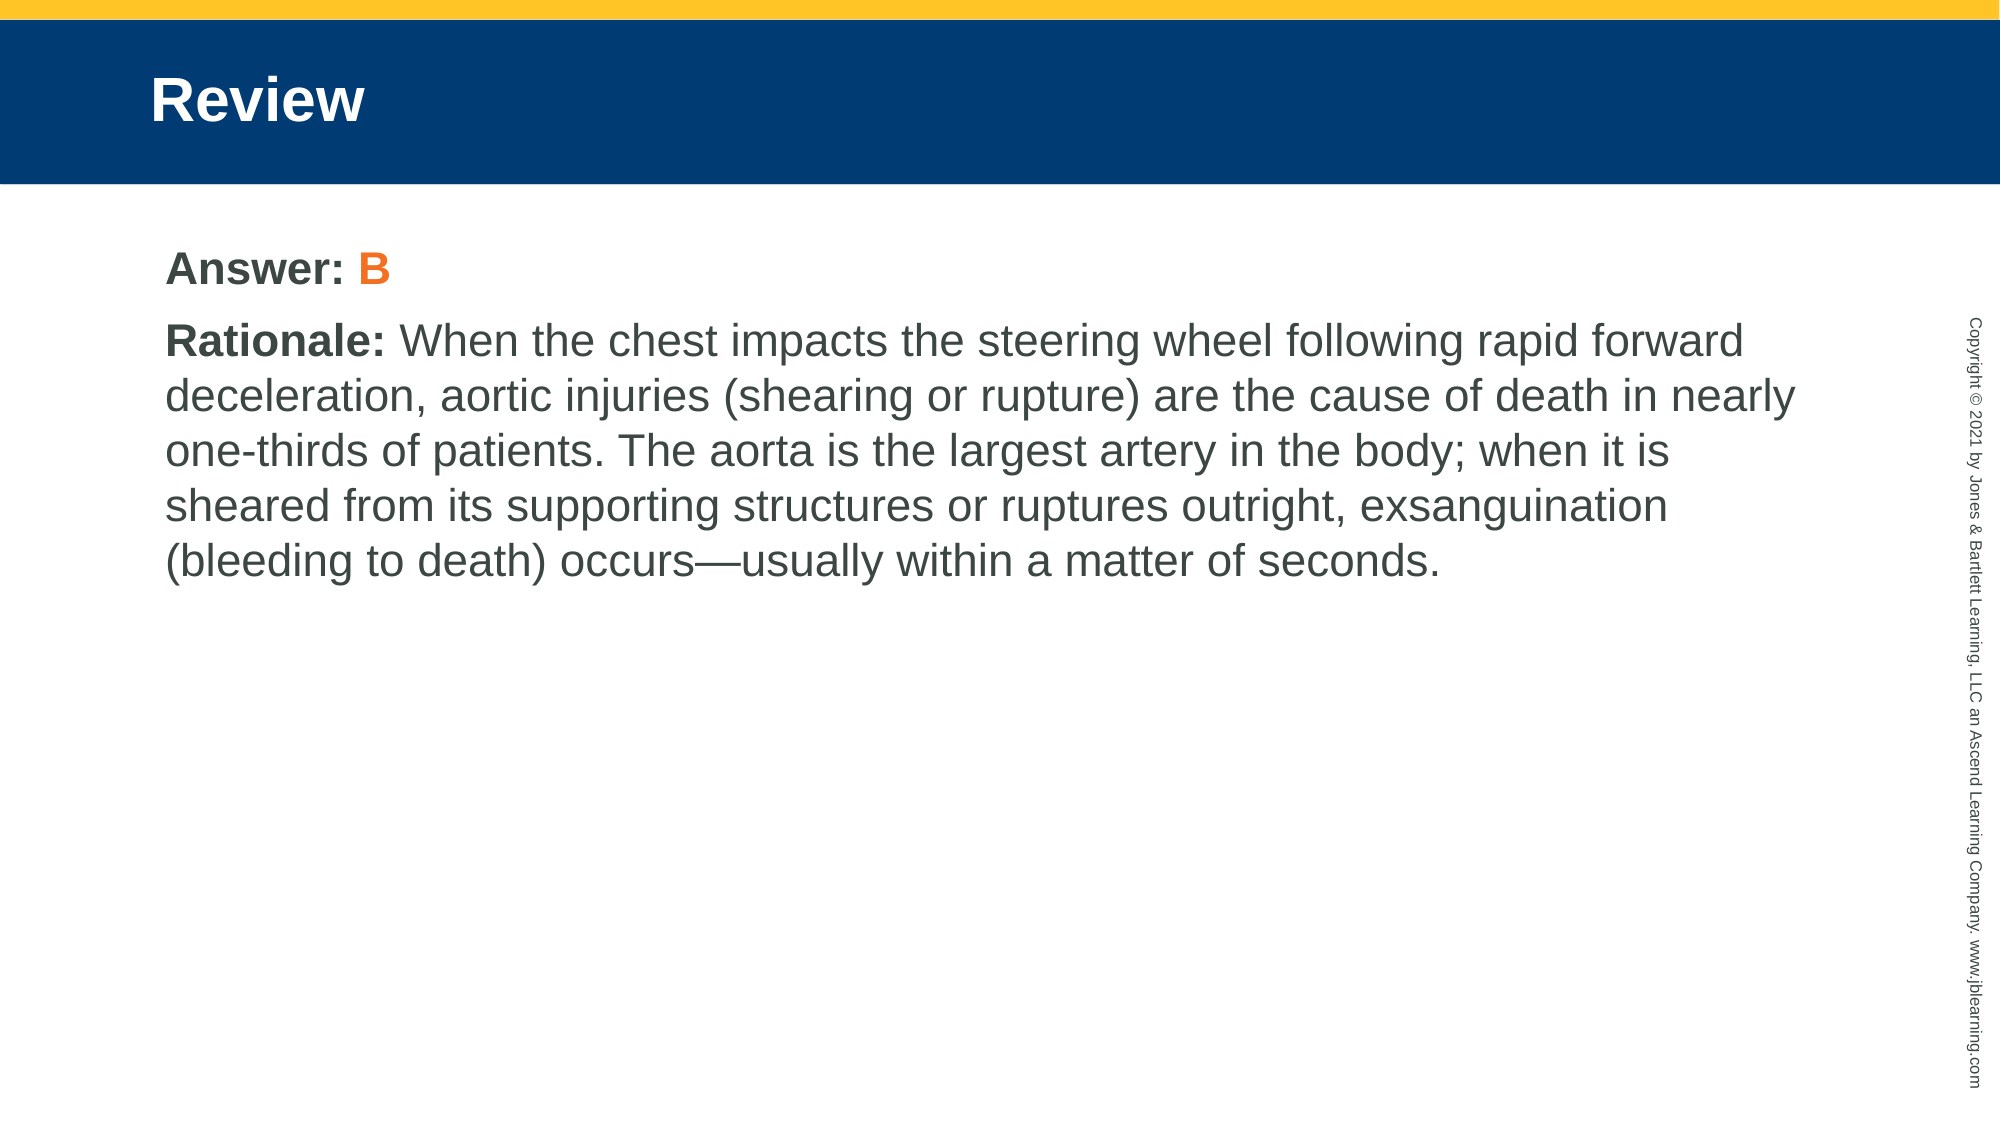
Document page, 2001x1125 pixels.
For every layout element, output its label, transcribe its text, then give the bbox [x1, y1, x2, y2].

list Answer: B Rationale: When the chest impacts the steering wheel following rapid forward deceleration, aortic injuries (shearing or rupture) are the cause of death in nearly one-thirds of patients. The aorta is the largest artery in the body; when it is sheared from its supporting structures or ruptures outright, exsanguination (bleeding to death) occurs—usually within a matter of seconds. [150, 237, 1850, 1025]
title Review [0, 19, 2000, 185]
